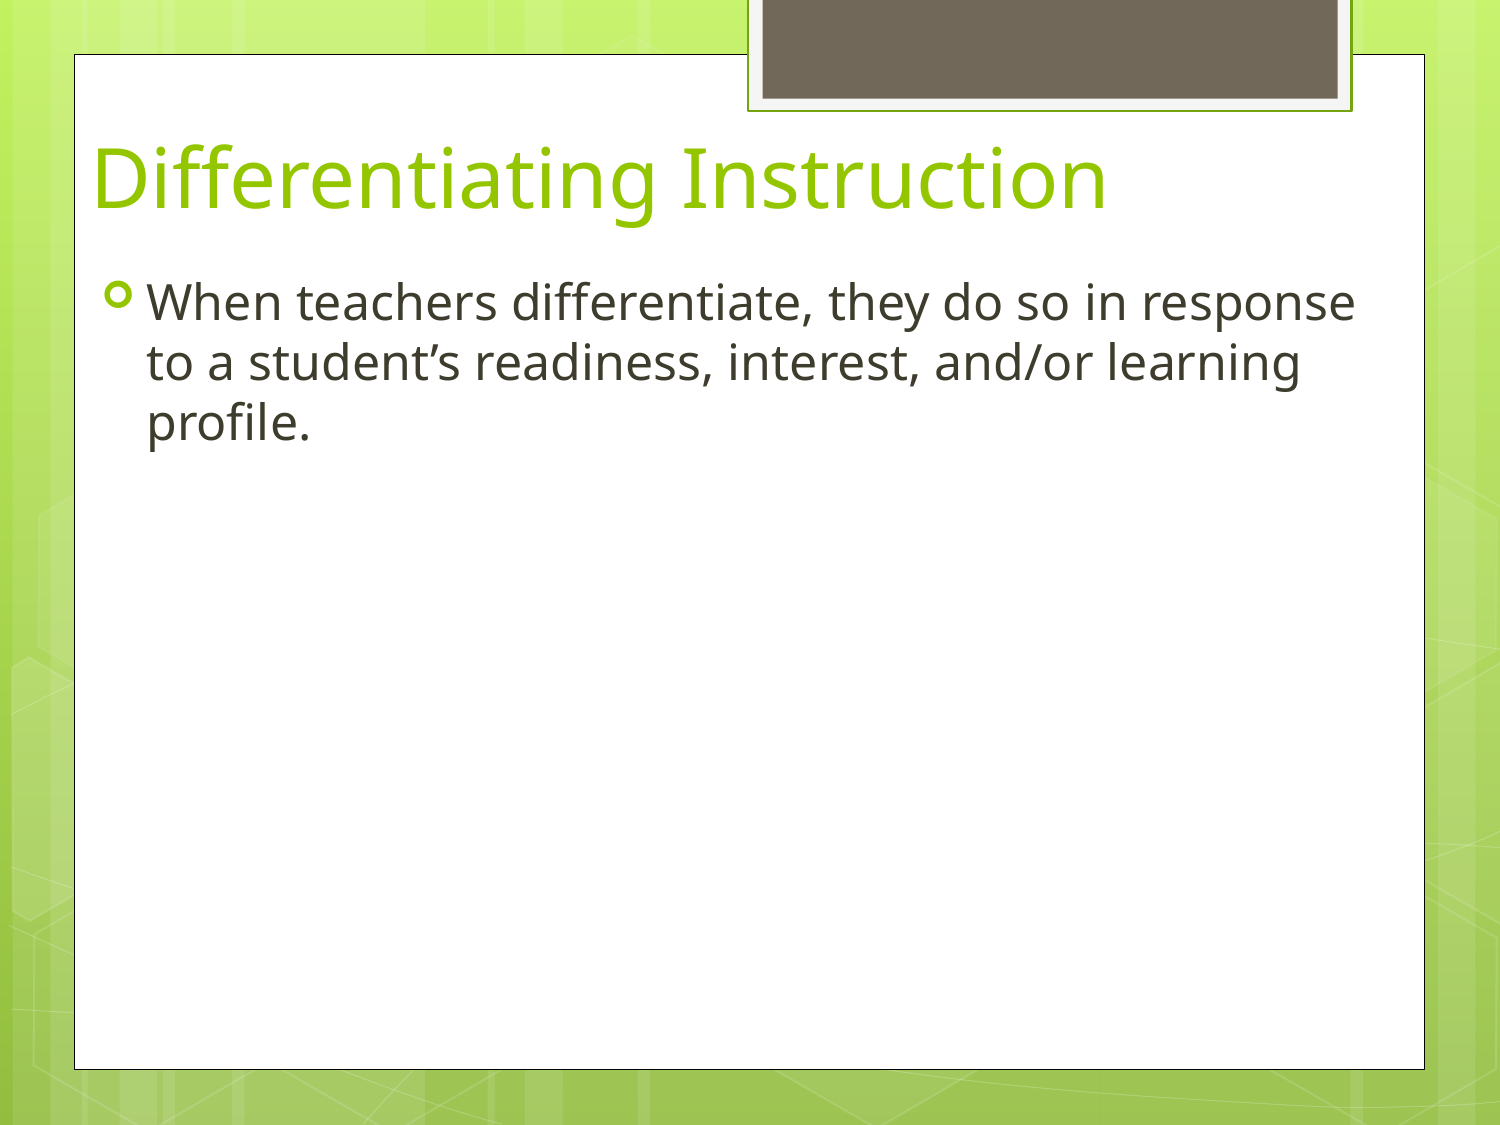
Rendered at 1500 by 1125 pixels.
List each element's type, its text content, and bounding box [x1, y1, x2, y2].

title Differentiating Instruction [75, 45, 1425, 233]
list When teachers differentiate, they do so in response to a student’s readiness, interest, and/or learning profile. [75, 262, 1413, 938]
